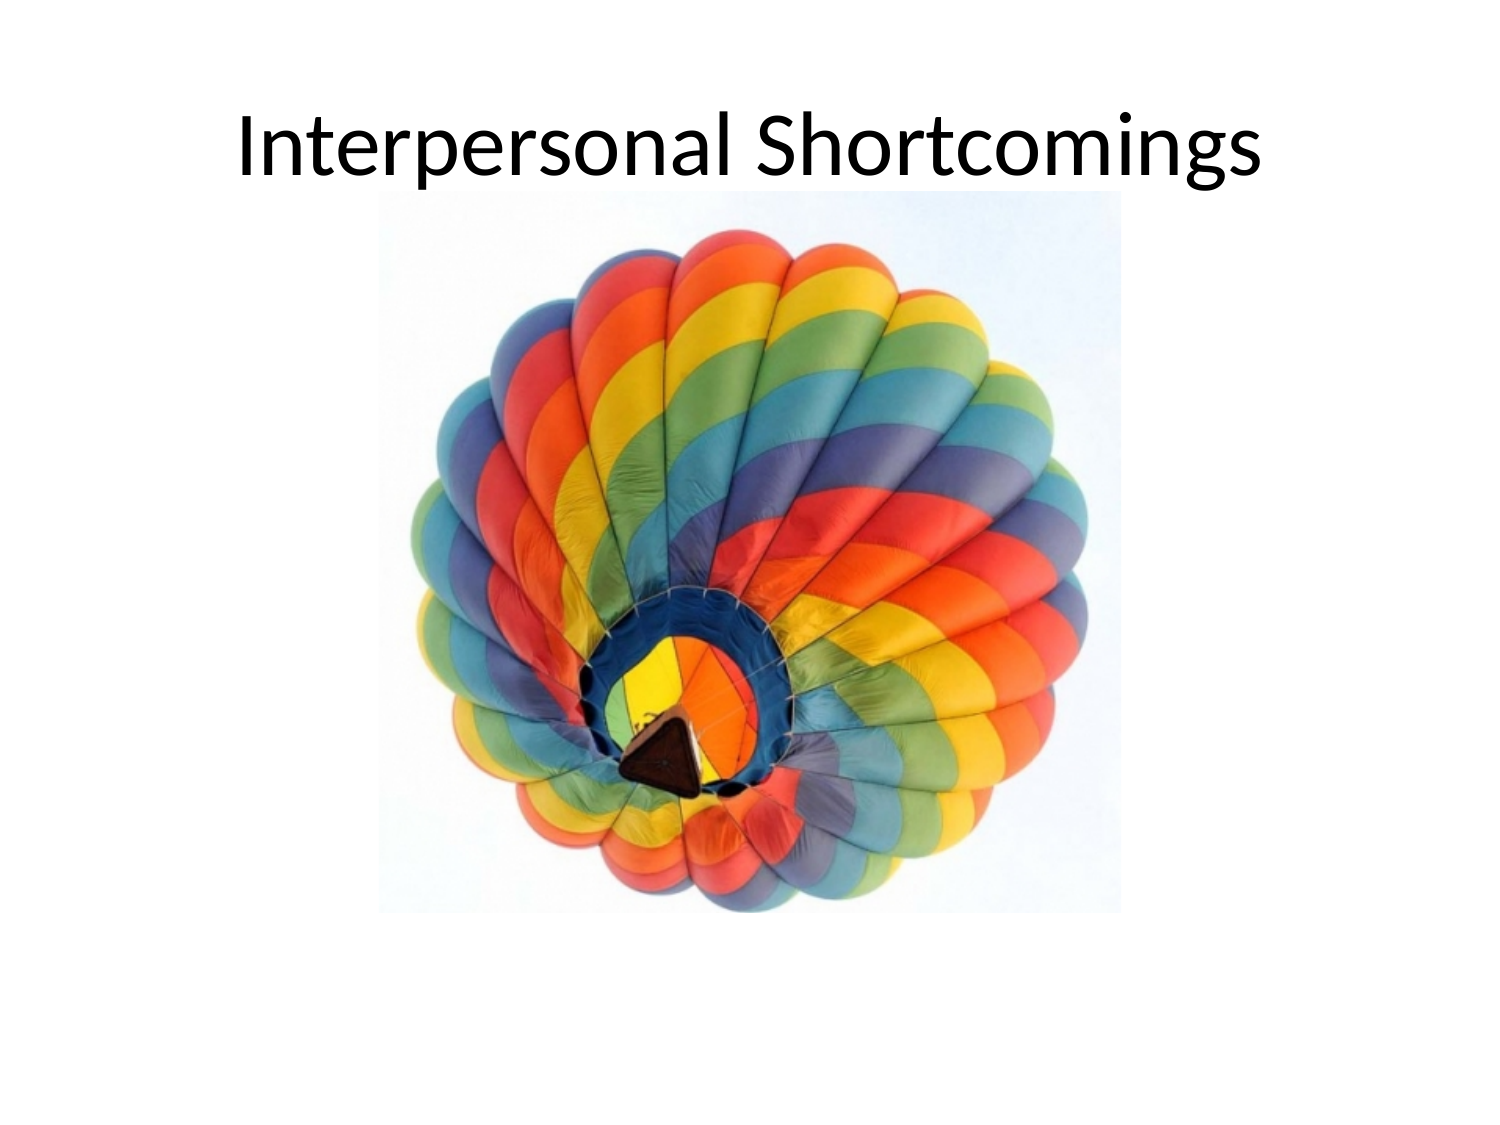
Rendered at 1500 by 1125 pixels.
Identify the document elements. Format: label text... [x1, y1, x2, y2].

title Interpersonal Shortcomings [75, 45, 1425, 233]
picture [378, 191, 1122, 913]
